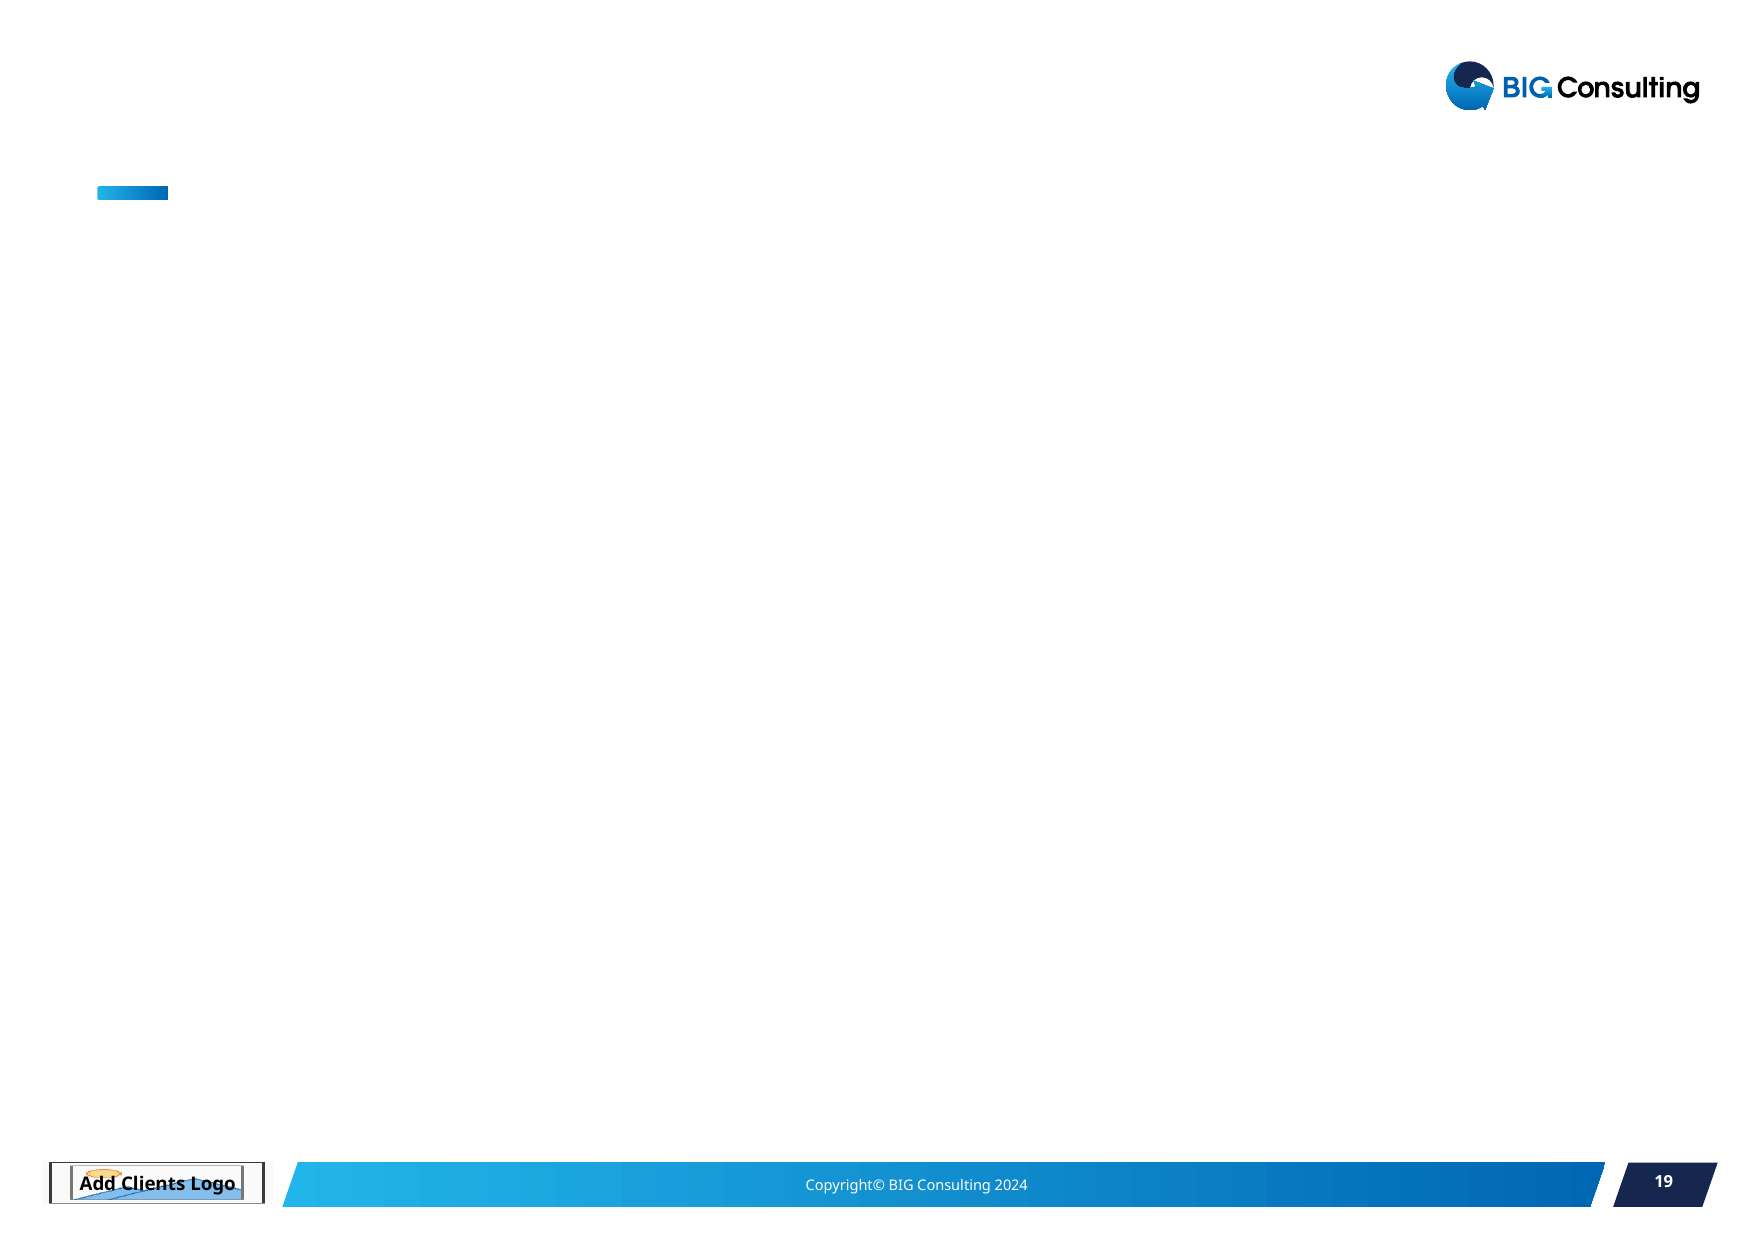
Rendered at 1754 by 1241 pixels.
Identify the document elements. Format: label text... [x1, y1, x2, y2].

slide_number 19 [1625, 1167, 1703, 1198]
picture [42, 1160, 273, 1205]
